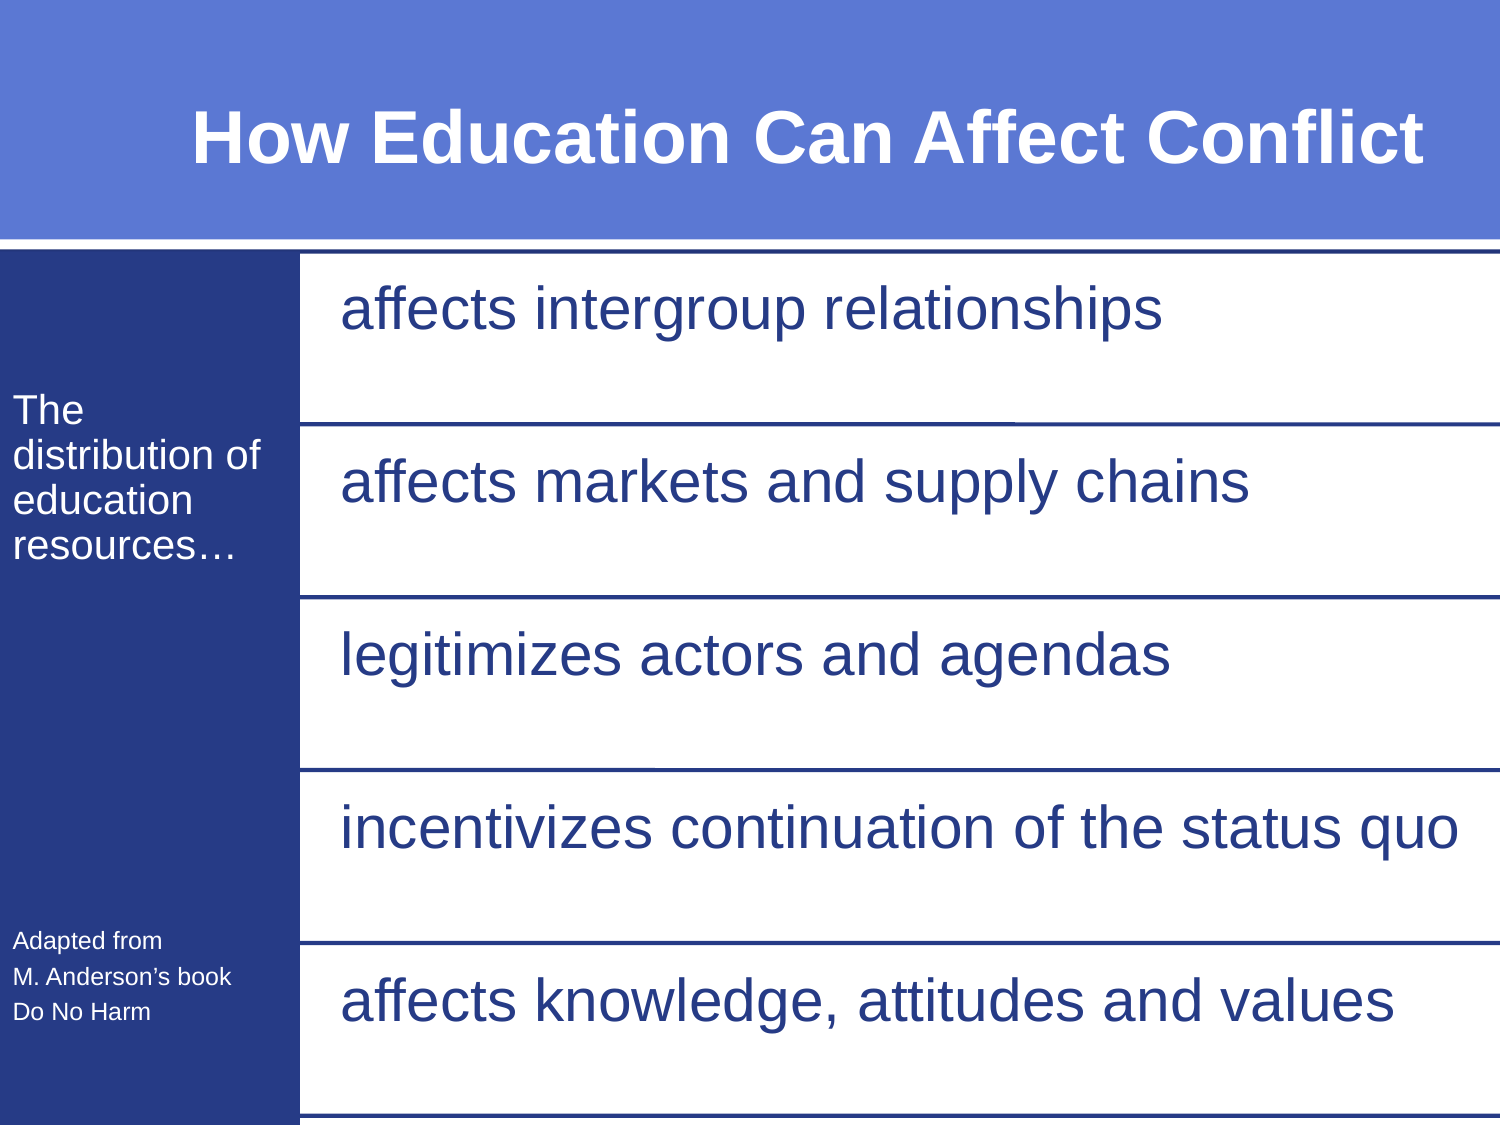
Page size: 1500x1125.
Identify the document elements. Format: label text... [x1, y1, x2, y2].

title How Education Can Affect Conflict [145, 91, 1473, 176]
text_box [0, 251, 1500, 1125]
